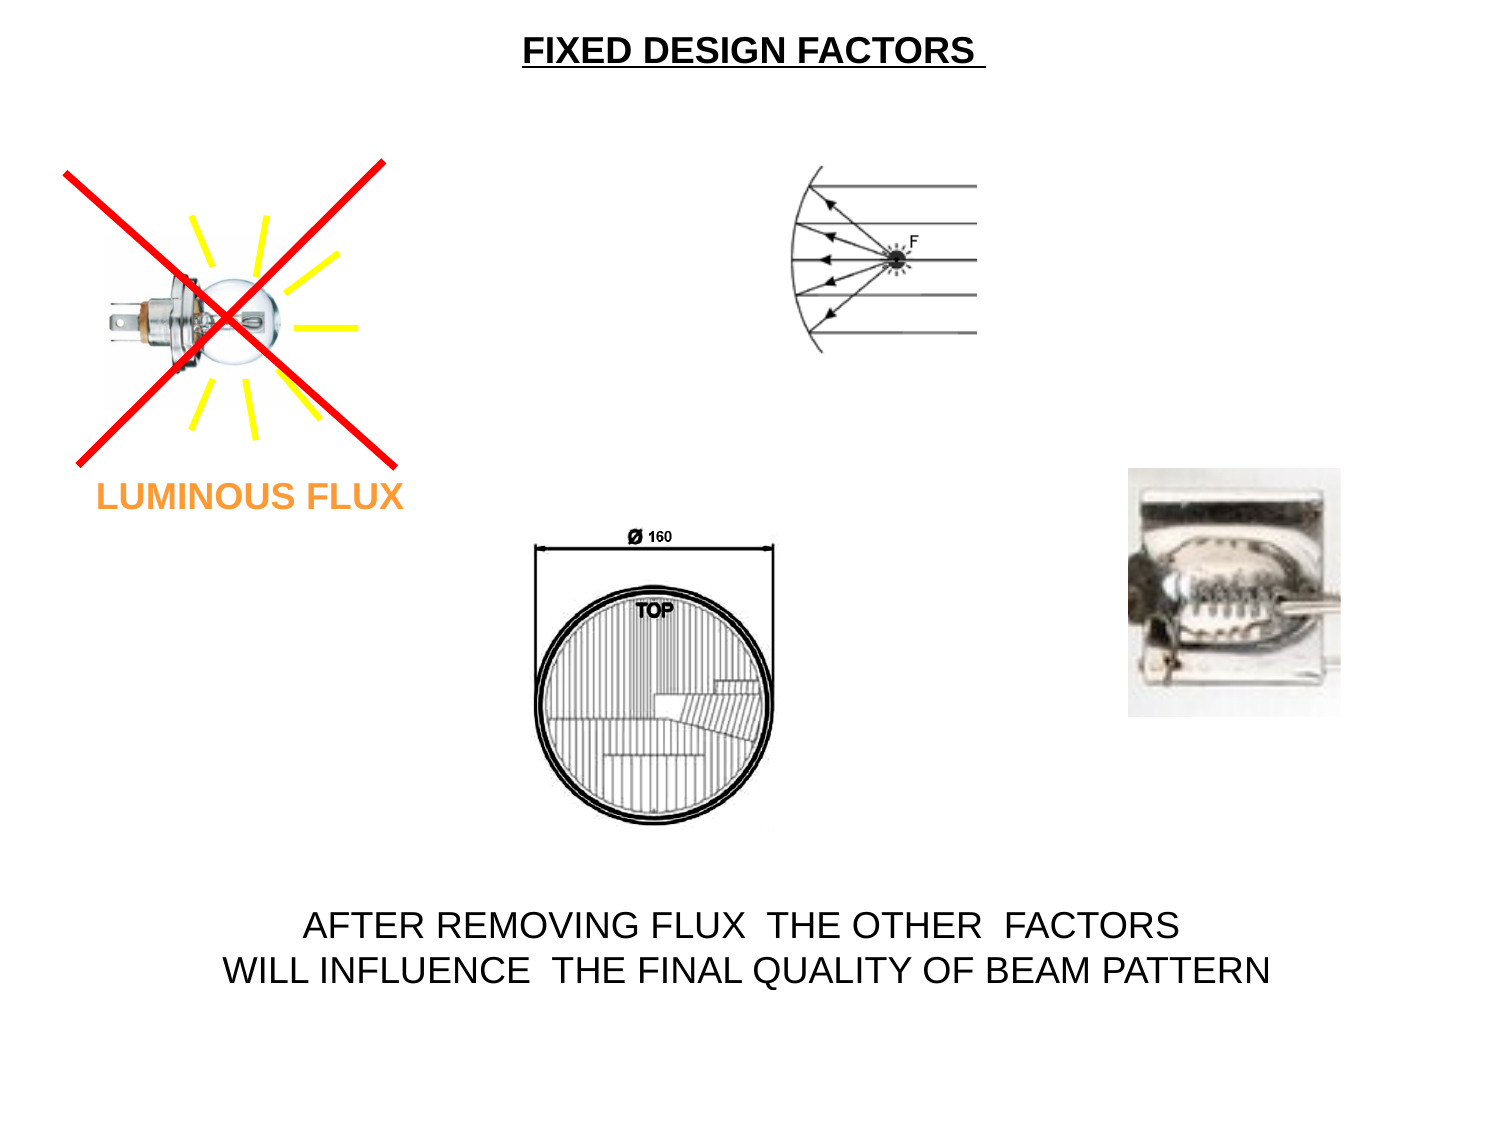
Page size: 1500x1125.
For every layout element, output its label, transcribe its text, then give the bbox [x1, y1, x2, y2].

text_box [64, 172, 396, 469]
text_box LUMINOUS FLUX [81, 464, 489, 525]
picture [785, 160, 977, 363]
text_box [77, 160, 384, 171]
picture [525, 526, 790, 831]
text_box FIXED DESIGN FACTORS [33, 19, 1475, 119]
picture [1127, 467, 1341, 717]
text_box AFTER REMOVING FLUX THE OTHER FACTORS WILL INFLUENCE THE FINAL QUALITY OF BEAM PATTERN [76, 893, 1418, 998]
